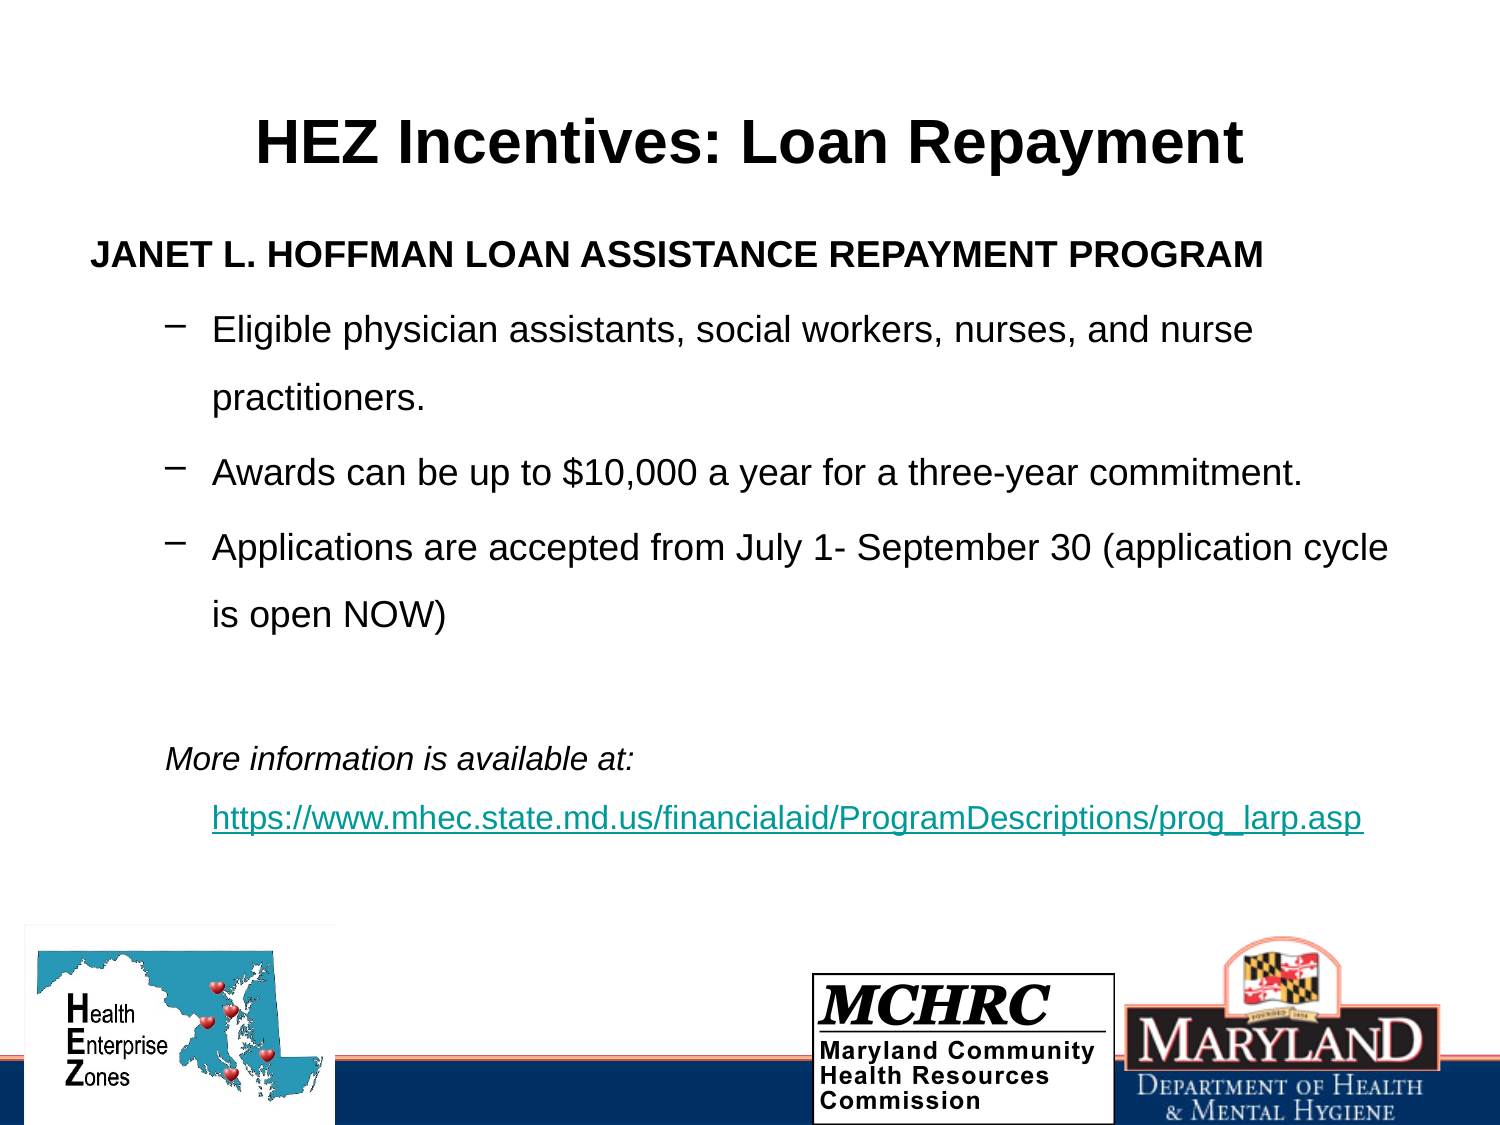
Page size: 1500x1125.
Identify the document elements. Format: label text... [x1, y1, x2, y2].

list JANET L. HOFFMAN LOAN ASSISTANCE REPAYMENT PROGRAM Eligible physician assistants, social workers, nurses, and nurse practitioners. Awards can be up to $10,000 a year for a three-year commitment. Applications are accepted from July 1- September 30 (application cycle is open NOW) More information is available at: https://www.mhec.state.md.us/financialaid/ProgramDescriptions/prog_larp.asp [74, 199, 1426, 1006]
title HEZ Incentives: Loan Repayment [74, 44, 1426, 199]
picture [0, 924, 1500, 1125]
